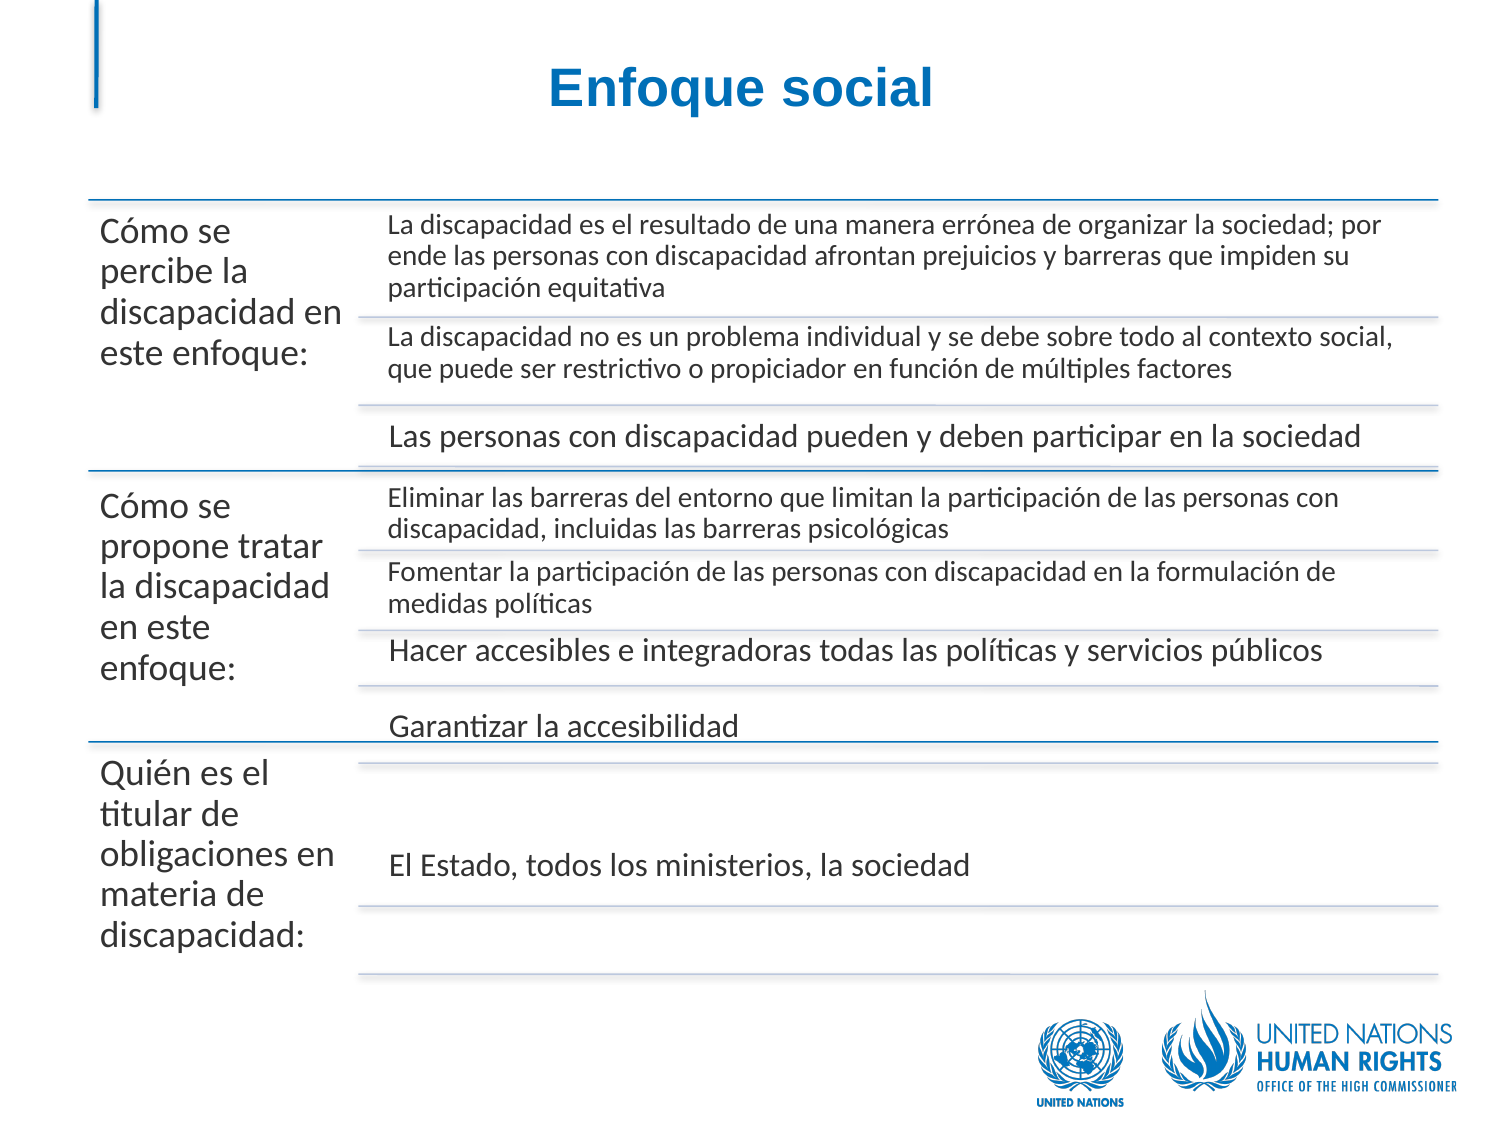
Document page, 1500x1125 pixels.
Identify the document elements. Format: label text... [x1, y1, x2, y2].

picture [1037, 990, 1457, 1107]
title Enfoque social [121, 45, 1363, 196]
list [88, 199, 1439, 1014]
